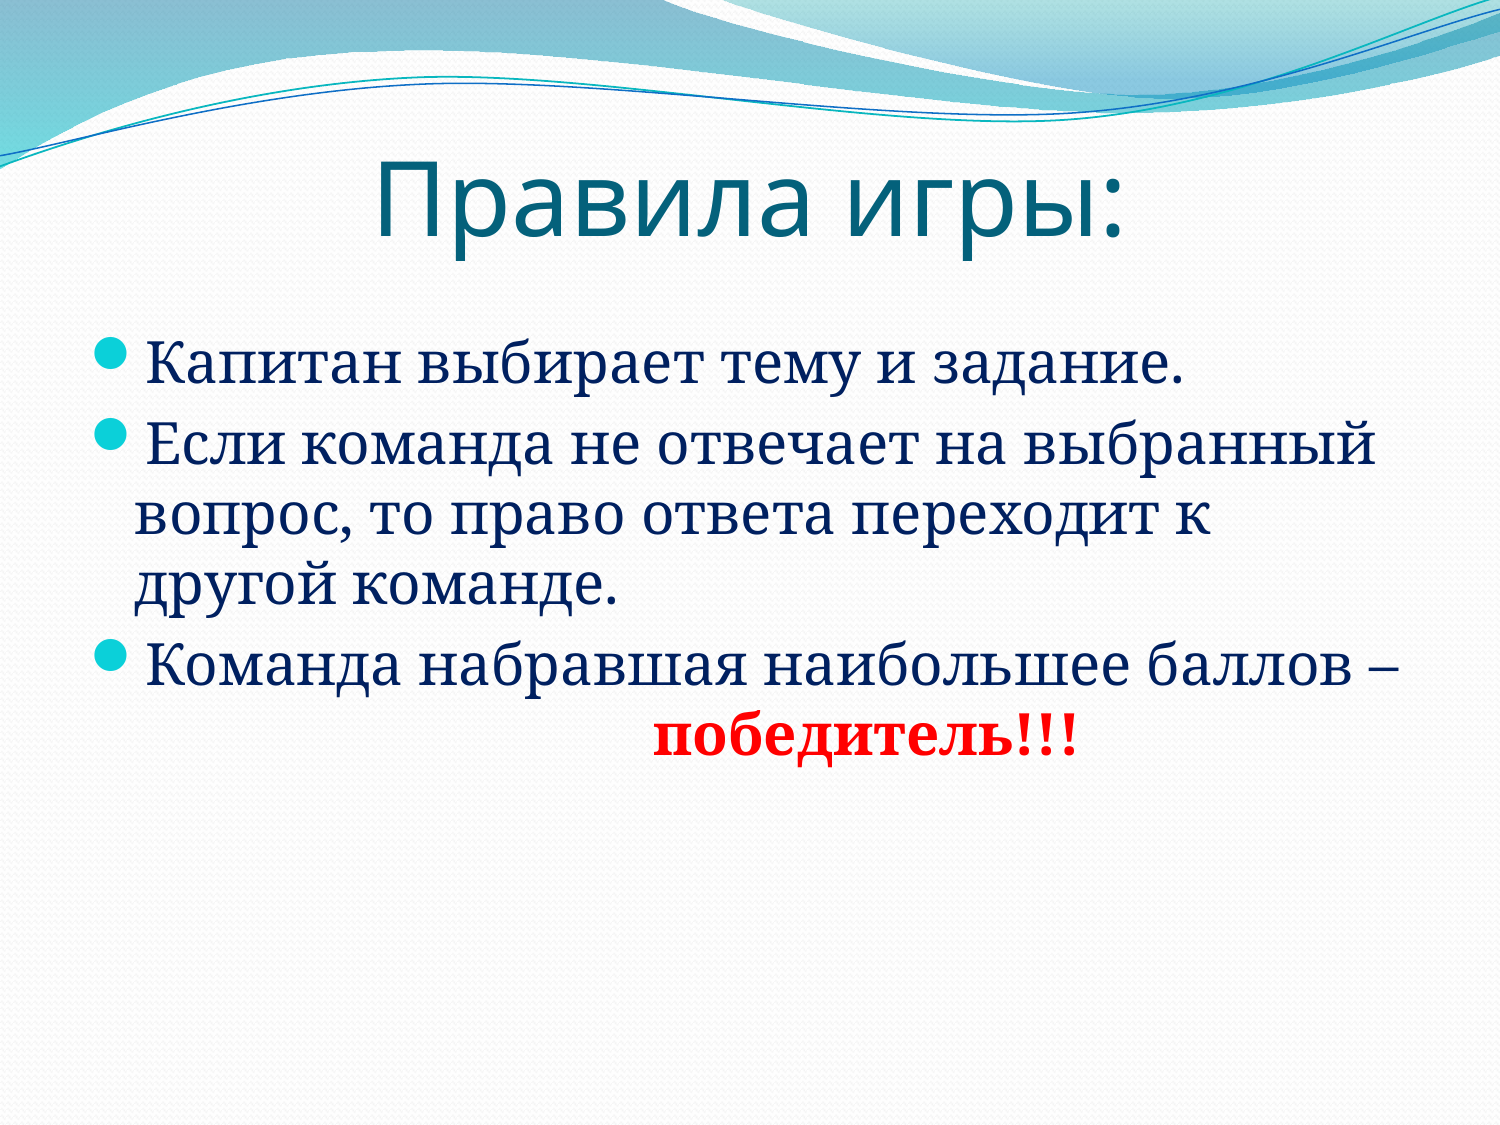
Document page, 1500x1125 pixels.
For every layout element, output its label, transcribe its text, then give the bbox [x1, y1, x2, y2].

title Правила игры: [75, 93, 1425, 258]
list Капитан выбирает тему и задание. Если команда не отвечает на выбранный вопрос, то право ответа переходит к другой команде. Команда набравшая наибольшее баллов – победитель!!! [75, 317, 1425, 1038]
